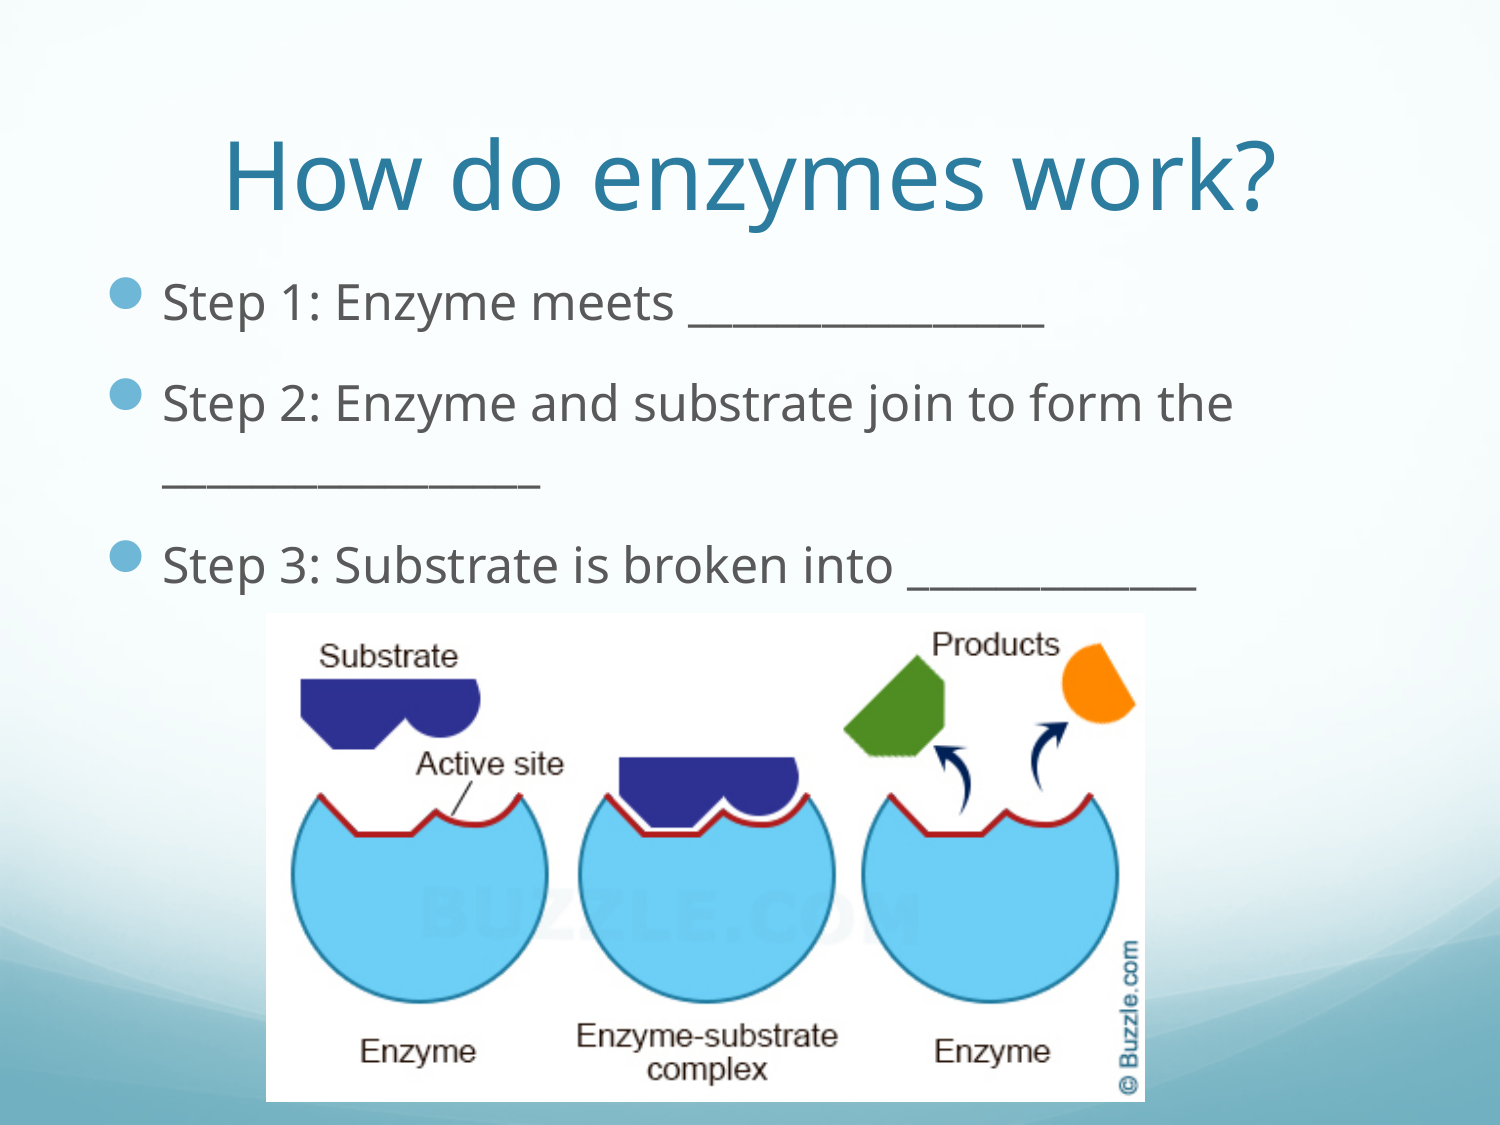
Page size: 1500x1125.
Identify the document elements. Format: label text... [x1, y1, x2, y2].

picture [266, 613, 1146, 1102]
title How do enzymes work? [90, 17, 1410, 237]
list Step 1: Enzyme meets ________________ Step 2: Enzyme and substrate join to form the _________________ Step 3: Substrate is broken into _____________ [90, 262, 1410, 975]
